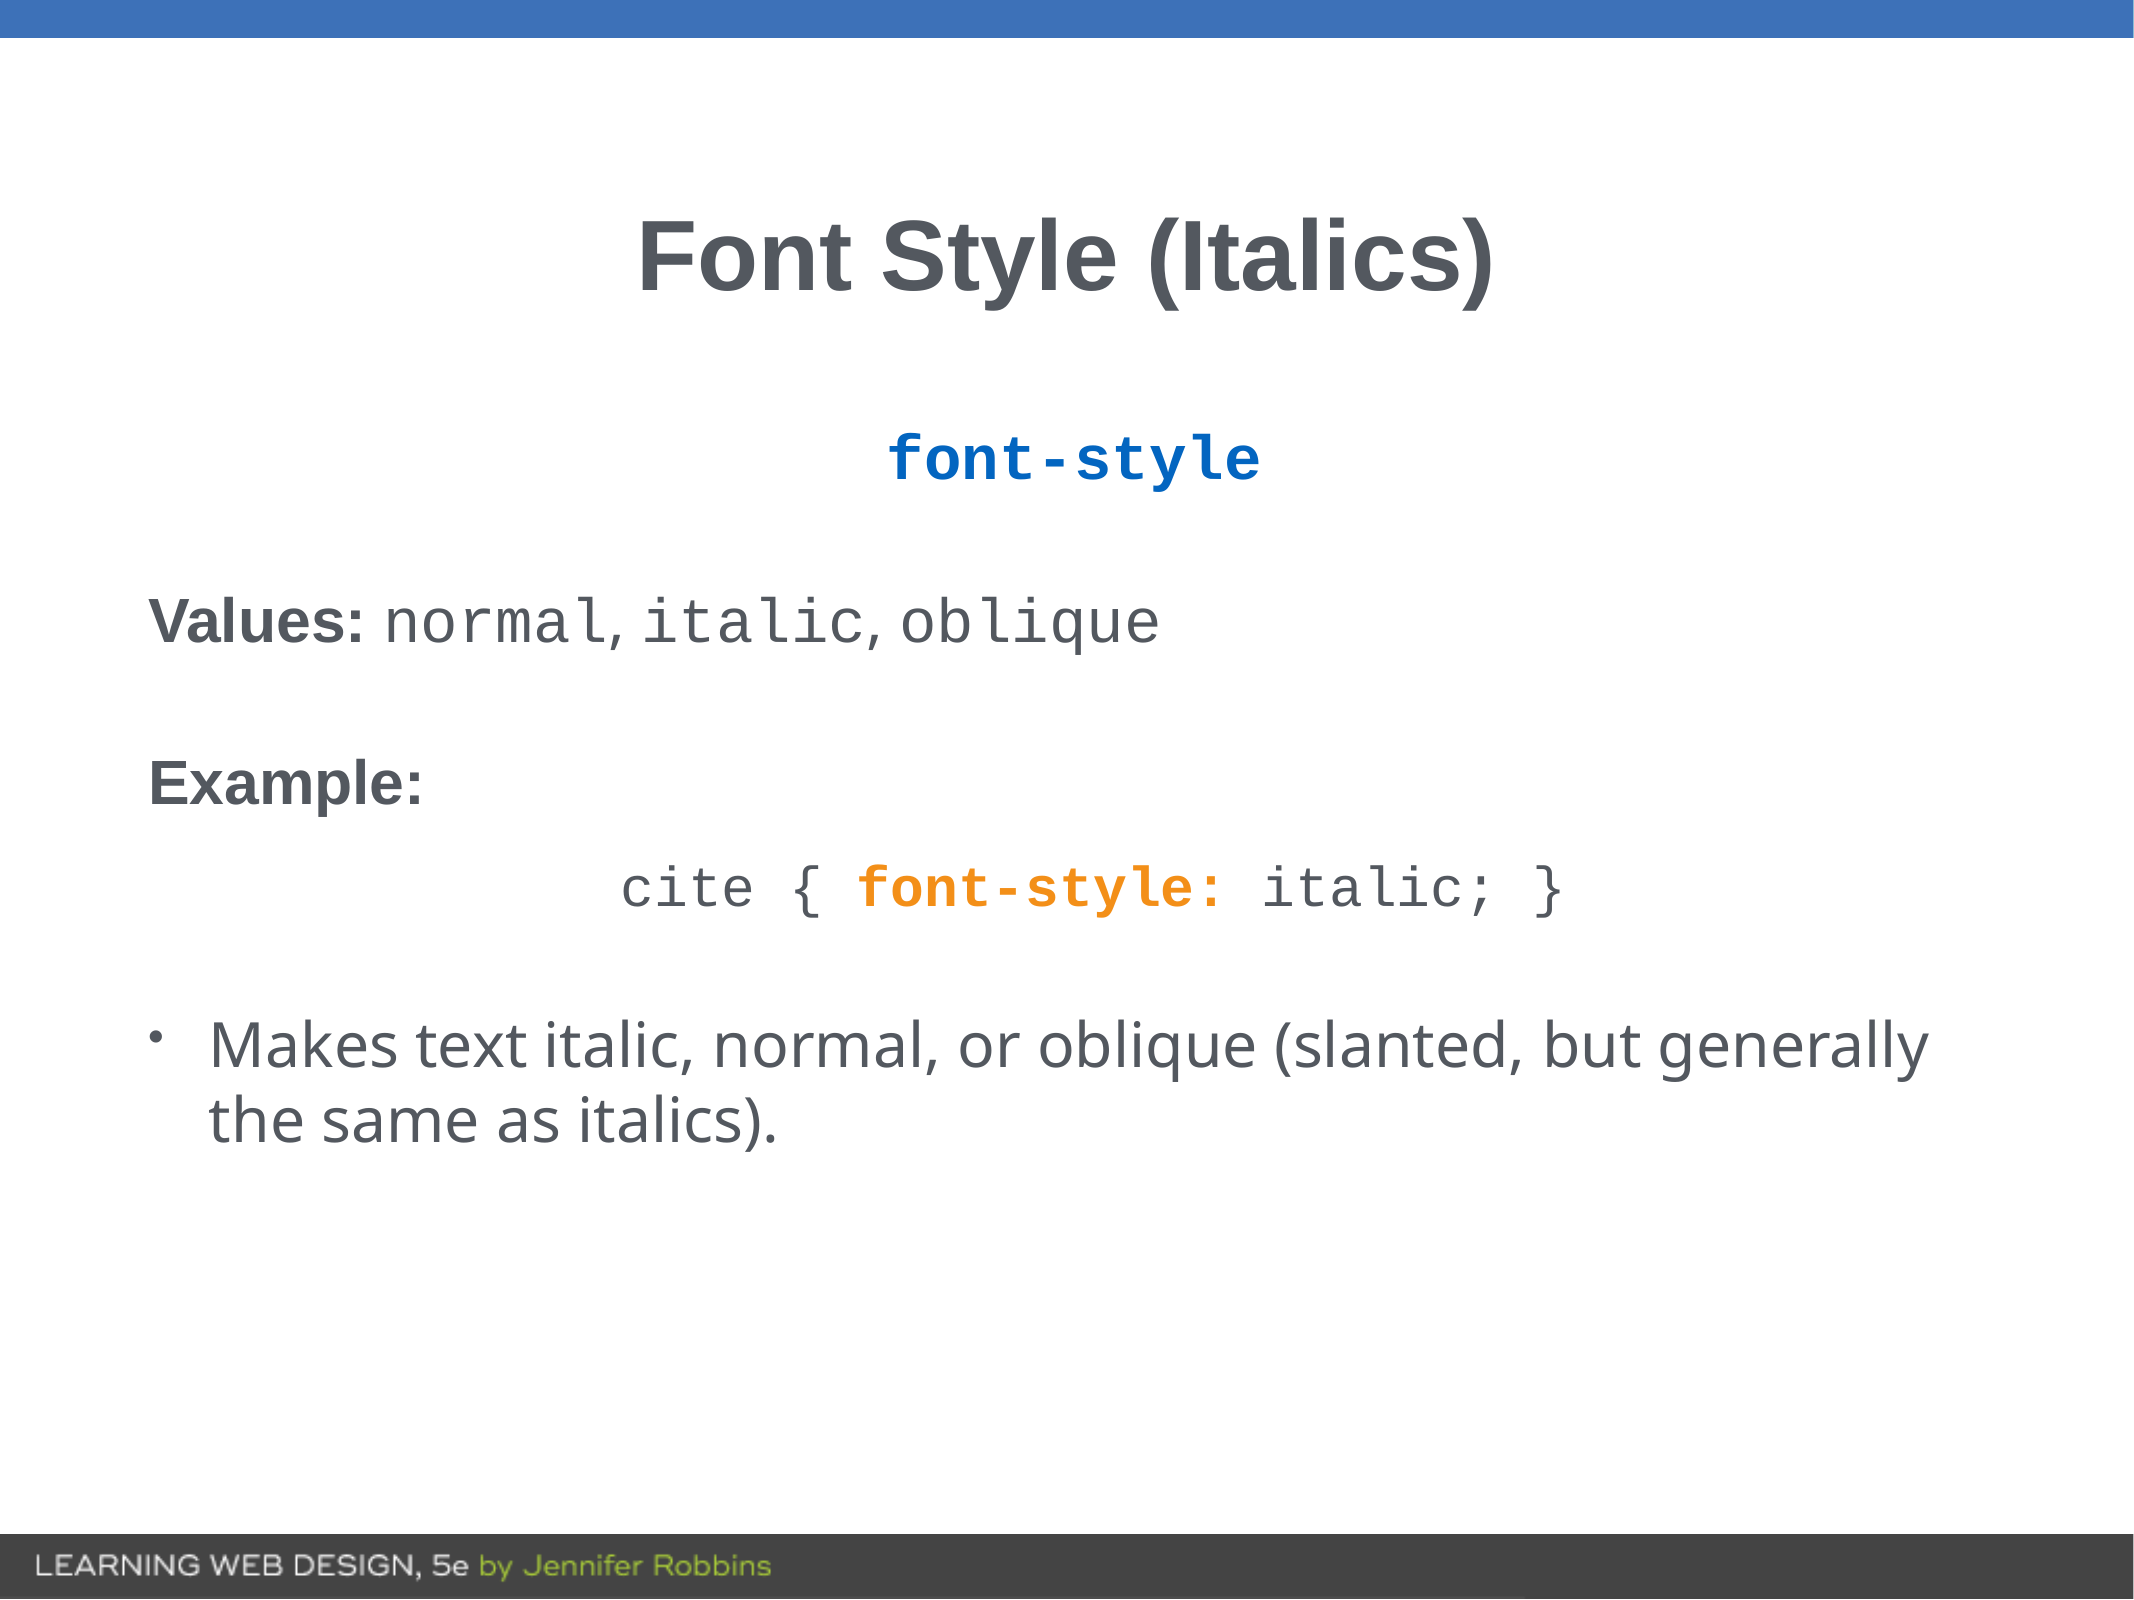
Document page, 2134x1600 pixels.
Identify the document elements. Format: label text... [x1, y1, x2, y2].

title Font Style (Italics) [155, 72, 1978, 353]
list font-style Values: normal, italic, oblique Example: cite { font-style: italic; } Makes text italic, normal, or oblique (slanted, but generally the same as italics). [139, 353, 2010, 1219]
picture [0, 1534, 2134, 1599]
